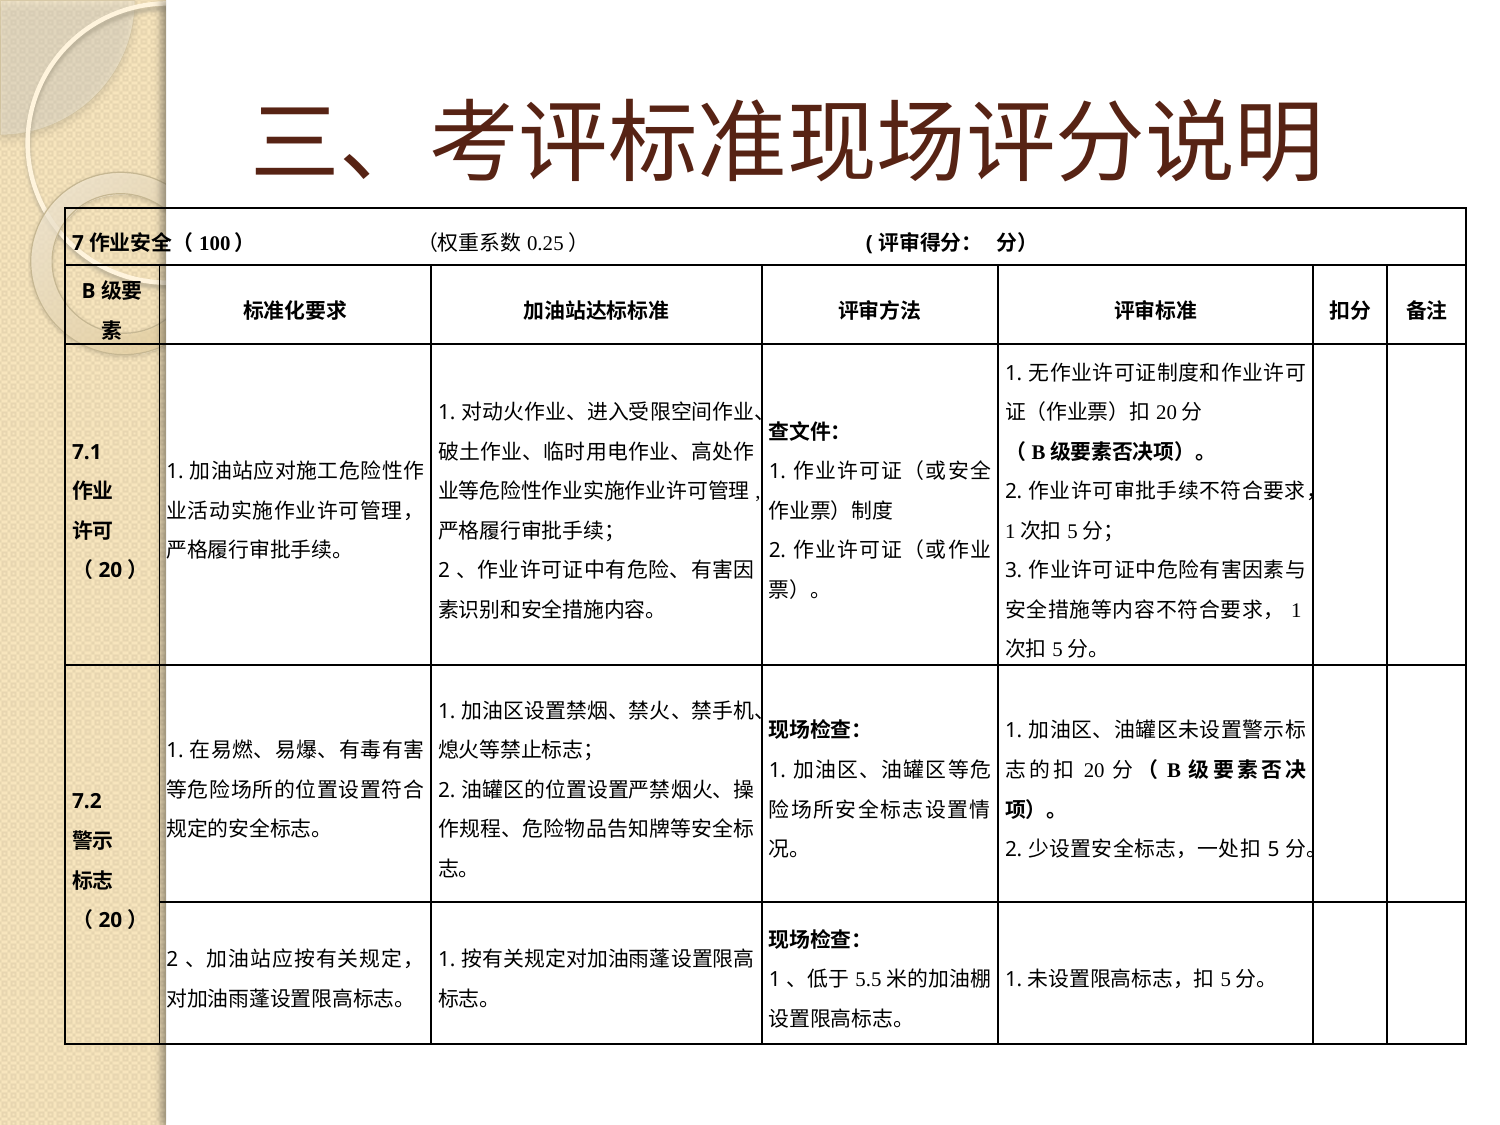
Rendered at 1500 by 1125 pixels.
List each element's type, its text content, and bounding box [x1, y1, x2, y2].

table_cell 现场检查： 1、低于5.5米的加油棚设置限高标志。 [763, 903, 997, 1043]
table_cell [1388, 903, 1465, 1043]
table_cell 评审方法 [763, 266, 997, 343]
table_header 7作业安全（100） （权重系数0.25） (评审得分： 分） [66, 209, 1465, 264]
table_cell 备注 [1388, 266, 1465, 343]
table_cell 扣分 [1314, 266, 1386, 343]
table_cell 查文件： 1.作业许可证（或安全作业票）制度 2.作业许可证（或作业票）。 [763, 345, 997, 664]
table_cell [1388, 345, 1465, 664]
table_cell 评审标准 [999, 266, 1312, 343]
table_cell 标准化要求 [160, 266, 430, 343]
table_cell [1388, 666, 1465, 901]
table_cell [1314, 903, 1386, 1043]
table_cell 1.对动火作业、进入受限空间作业、破土作业、临时用电作业、高处作业等危险性作业实施作业许可管理,严格履行审批手续； 2、作业许可证中有危险、有害因素识别和安全措施内容。 [432, 345, 761, 664]
table_cell 1.加油站应对施工危险性作业活动实施作业许可管理，严格履行审批手续。 [160, 345, 430, 664]
table_cell 7.2 警示 标志 （20） [66, 666, 159, 1043]
title 三、考评标准现场评分说明 [235, 45, 1466, 207]
table_cell B级要素 [66, 266, 159, 343]
table_cell 1.加油区设置禁烟、禁火、禁手机、熄火等禁止标志； 2.油罐区的位置设置严禁烟火、操作规程、危险物品告知牌等安全标志。 [432, 666, 761, 901]
table_cell 2、加油站应按有关规定，对加油雨蓬设置限高标志。 [160, 903, 430, 1043]
table_cell 1.按有关规定对加油雨蓬设置限高标志。 [432, 903, 761, 1043]
table_cell 现场检查： 1.加油区、油罐区等危险场所安全标志设置情况。 [763, 666, 997, 901]
table_cell 加油站达标标准 [432, 266, 761, 343]
table_cell [1314, 345, 1386, 664]
table_cell 1.加油区、油罐区未设置警示标志的扣20分（B级要素否决项）。 2.少设置安全标志，一处扣5分。 [999, 666, 1312, 901]
table_cell 1.未设置限高标志，扣5分。 [999, 903, 1312, 1043]
table_cell 1.在易燃、易爆、有毒有害等危险场所的位置设置符合规定的安全标志。 [160, 666, 430, 901]
table_cell 7.1 作业 许可 （20） [66, 345, 159, 664]
table_cell [1314, 666, 1386, 901]
table_cell 1.无作业许可证制度和作业许可证（作业票）扣20分 （B级要素否决项）。 2.作业许可审批手续不符合要求，1次扣5分； 3.作业许可证中危险有害因素与安全措施等内容不符合要求，1次扣5分。 [999, 345, 1312, 664]
